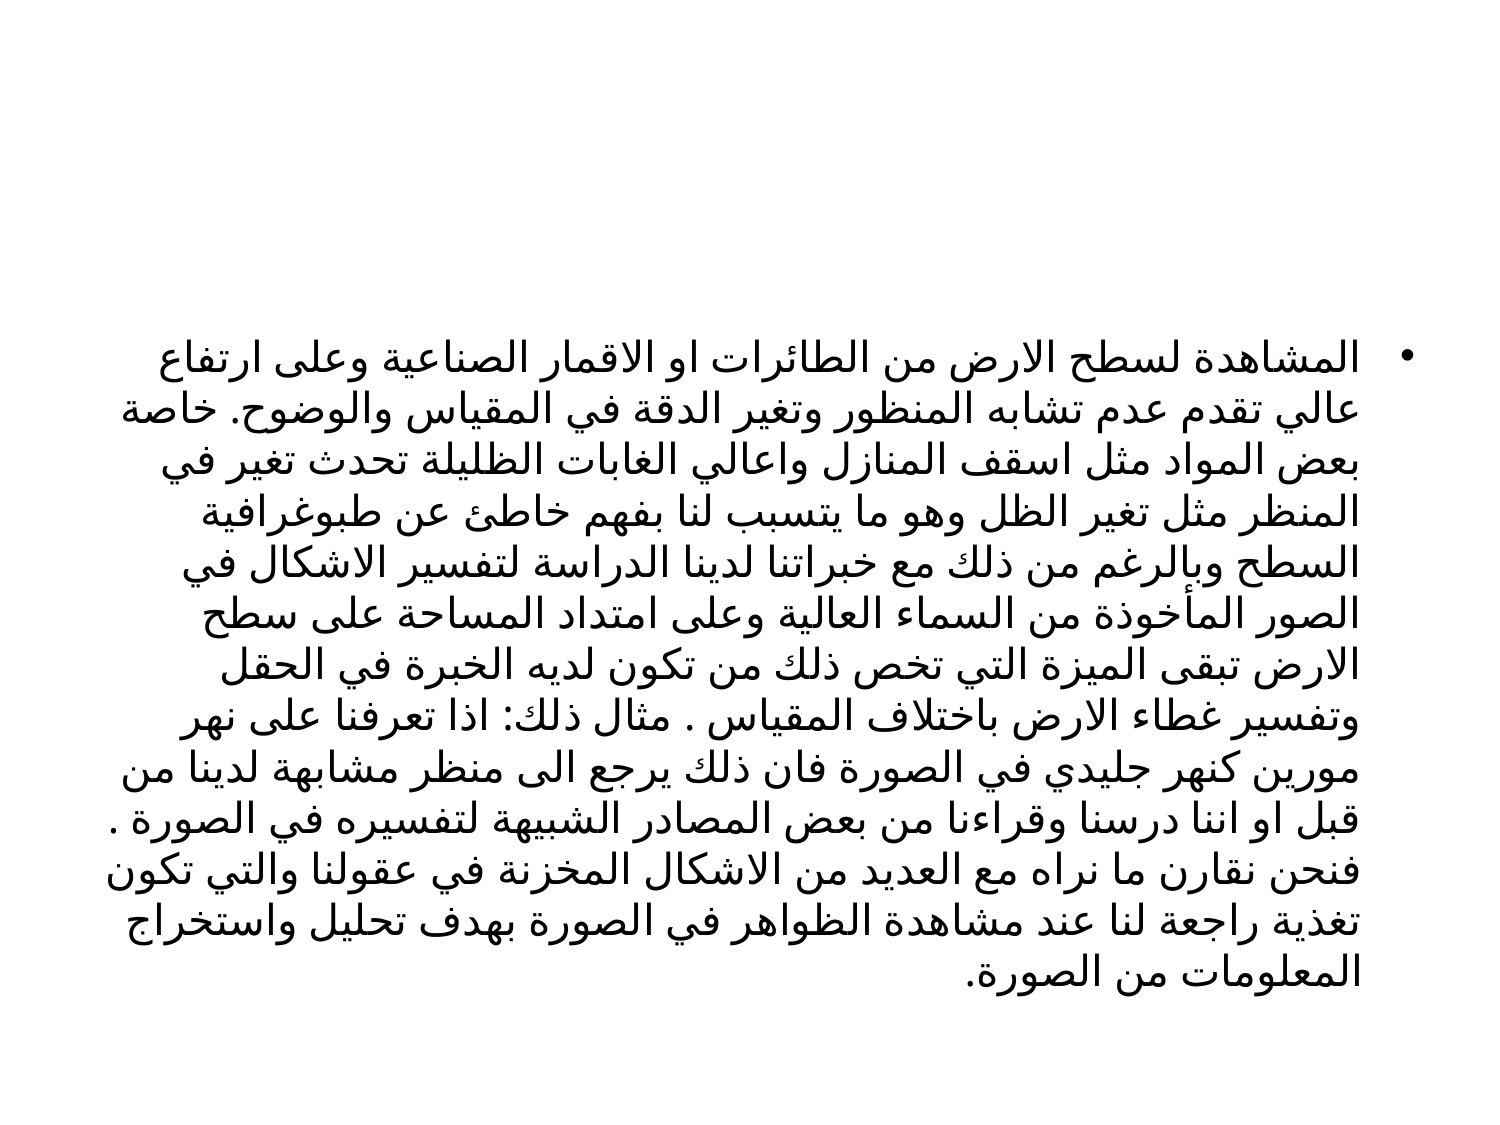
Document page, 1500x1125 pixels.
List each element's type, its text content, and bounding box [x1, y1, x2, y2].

list المشاهدة لسطح الارض من الطائرات او الاقمار الصناعية وعلى ارتفاع عالي تقدم عدم تشابه المنظور وتغير الدقة في المقياس والوضوح. خاصة بعض المواد مثل اسقف المنازل واعالي الغابات الظليلة تحدث تغير في المنظر مثل تغير الظل وهو ما يتسبب لنا بفهم خاطئ عن طبوغرافية السطح وبالرغم من ذلك مع خبراتنا لدينا الدراسة لتفسير الاشكال في الصور المأخوذة من السماء العالية وعلى امتداد المساحة على سطح الارض تبقى الميزة التي تخص ذلك من تكون لديه الخبرة في الحقل وتفسير غطاء الارض باختلاف المقياس . مثال ذلك: اذا تعرفنا على نهر مورين كنهر جليدي في الصورة فان ذلك يرجع الى منظر مشابهة لدينا من قبل او اننا درسنا وقراءنا من بعض المصادر الشبيهة لتفسيره في الصورة . فنحن نقارن ما نراه مع العديد من الاشكال المخزنة في عقولنا والتي تكون تغذية راجعة لنا عند مشاهدة الظواهر في الصورة بهدف تحليل واستخراج المعلومات من الصورة. [75, 262, 1425, 1005]
